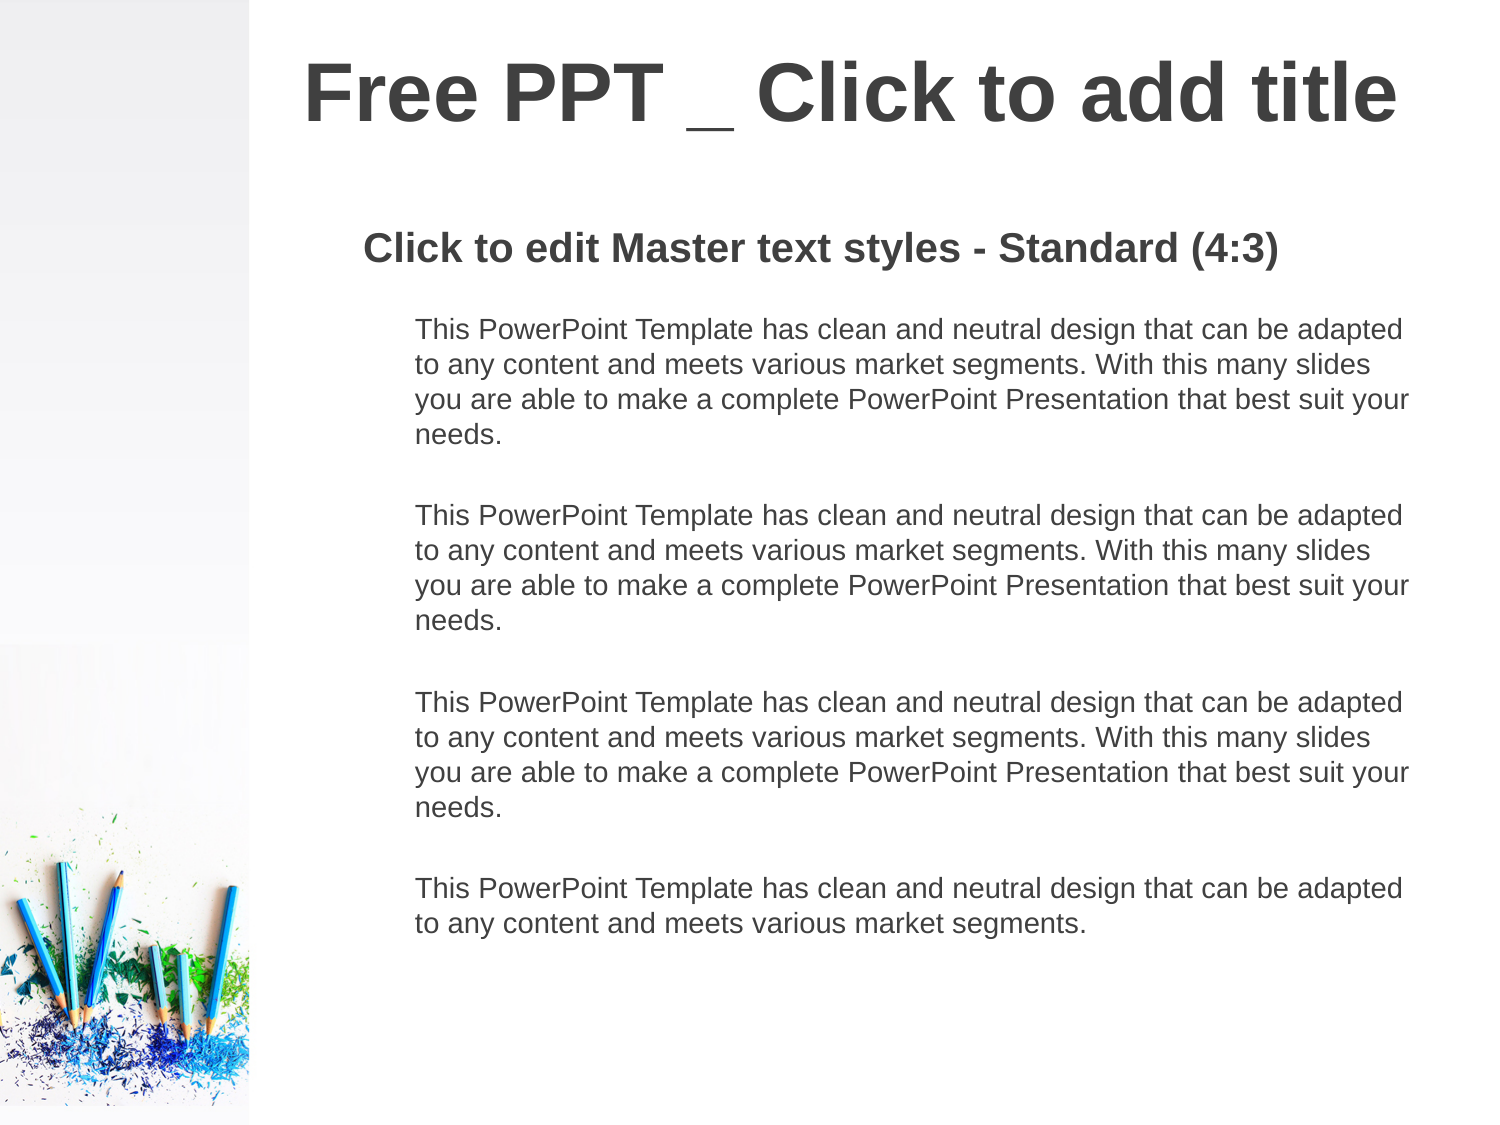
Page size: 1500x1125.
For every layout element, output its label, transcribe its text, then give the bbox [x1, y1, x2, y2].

list Click to edit Master text styles - Standard (4:3) [348, 208, 1425, 284]
list This PowerPoint Template has clean and neutral design that can be adapted to any content and meets various market segments. With this many slides you are able to make a complete PowerPoint Presentation that best suit your needs. This PowerPoint Template has clean and neutral design that can be adapted to any content and meets various market segments. With this many slides you are able to make a complete PowerPoint Presentation that best suit your needs. This PowerPoint Template has clean and neutral design that can be adapted to any content and meets various market segments. With this many slides you are able to make a complete PowerPoint Presentation that best suit your needs. This PowerPoint Template has clean and neutral design that can be adapted to any content and meets various market segments. [350, 302, 1427, 984]
title Free PPT _ Click to add title [265, 0, 1500, 176]
picture [0, 0, 1500, 1125]
